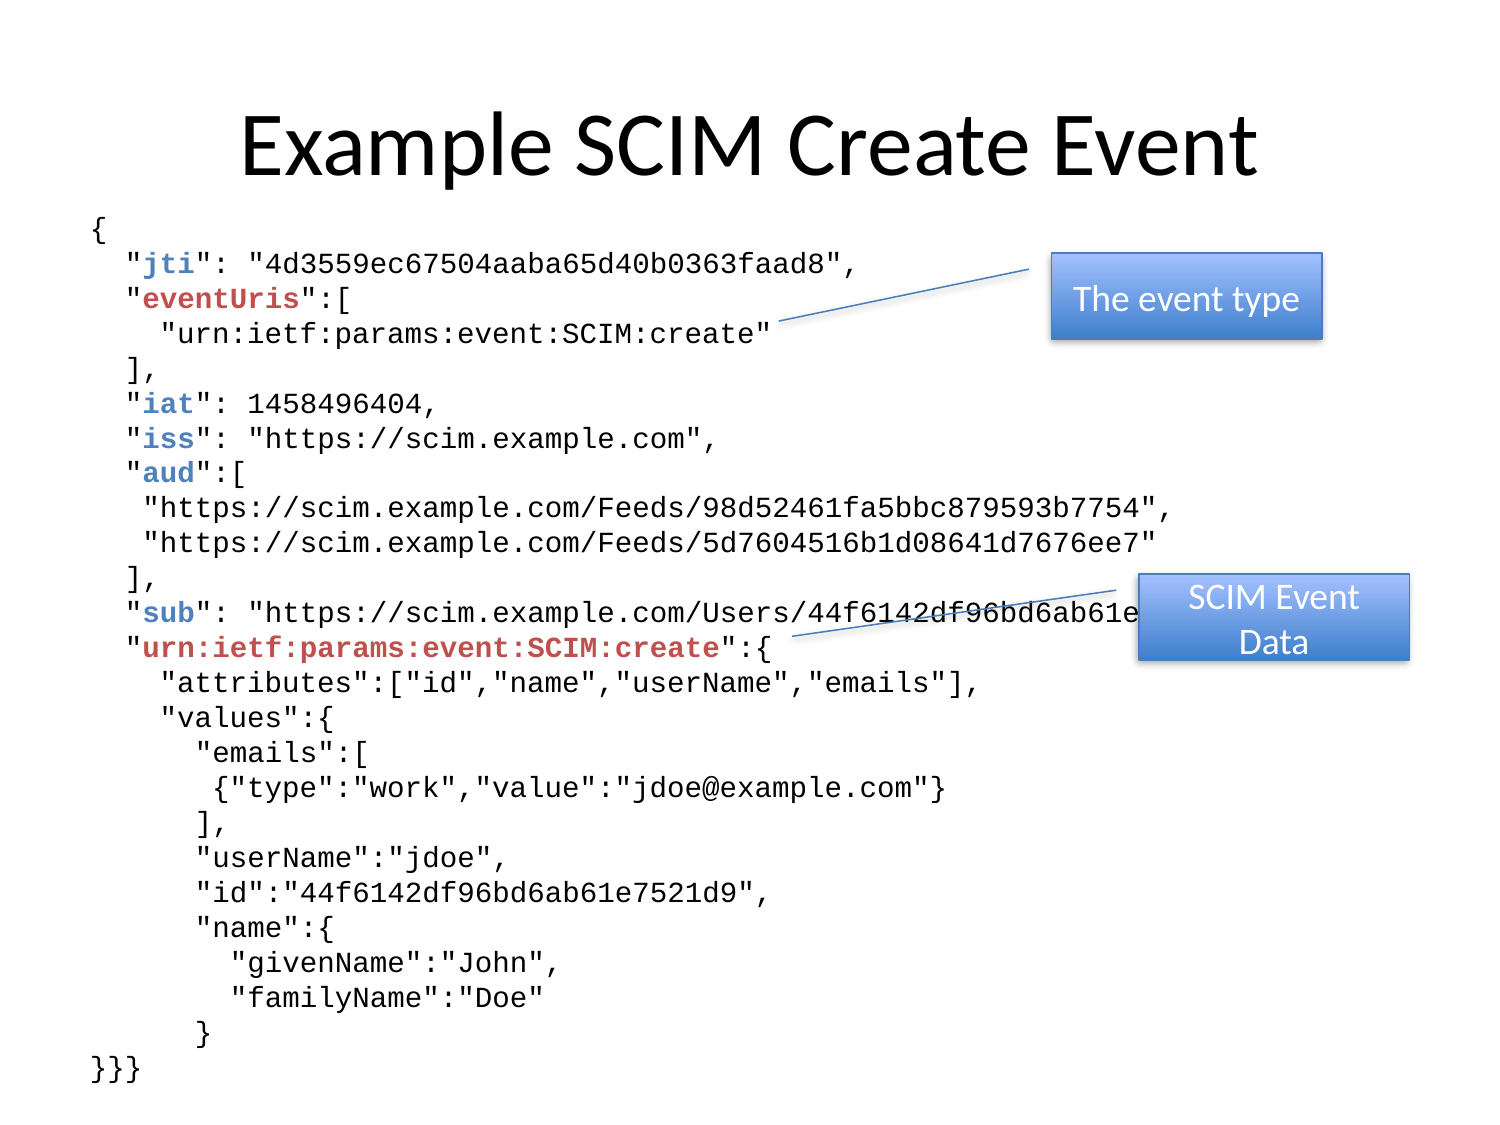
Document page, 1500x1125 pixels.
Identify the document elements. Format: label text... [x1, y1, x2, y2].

title Example SCIM Create Event [75, 45, 1425, 201]
text_box SCIM Event Data [791, 589, 1117, 638]
text_box SCIM Event Data [1138, 573, 1410, 661]
text_box The event type [1051, 252, 1323, 340]
text_box The event type [778, 268, 1030, 322]
text_box { "jti": "4d3559ec67504aaba65d40b0363faad8", "eventUris":[ "urn:ietf:params:event:SCIM:create" ], "iat": 1458496404, "iss": "https://scim.example.com", "aud":[ "https://scim.example.com/Feeds/98d52461fa5bbc879593b7754", "https://scim.example.com/Feeds/5d7604516b1d08641d7676ee7" ], "sub": "https://scim.example.com/Users/44f6142df96bd6ab61e7521d9", "urn:ietf:params:event:SCIM:create":{ "attributes":["id","name","userName","emails"], "values":{ "emails":[ {"type":"work","value":"jdoe@example.com"} ], "userName":"jdoe", "id":"44f6142df96bd6ab61e7521d9", "name":{ "givenName":"John", "familyName":"Doe" } }}} [74, 201, 1425, 1091]
